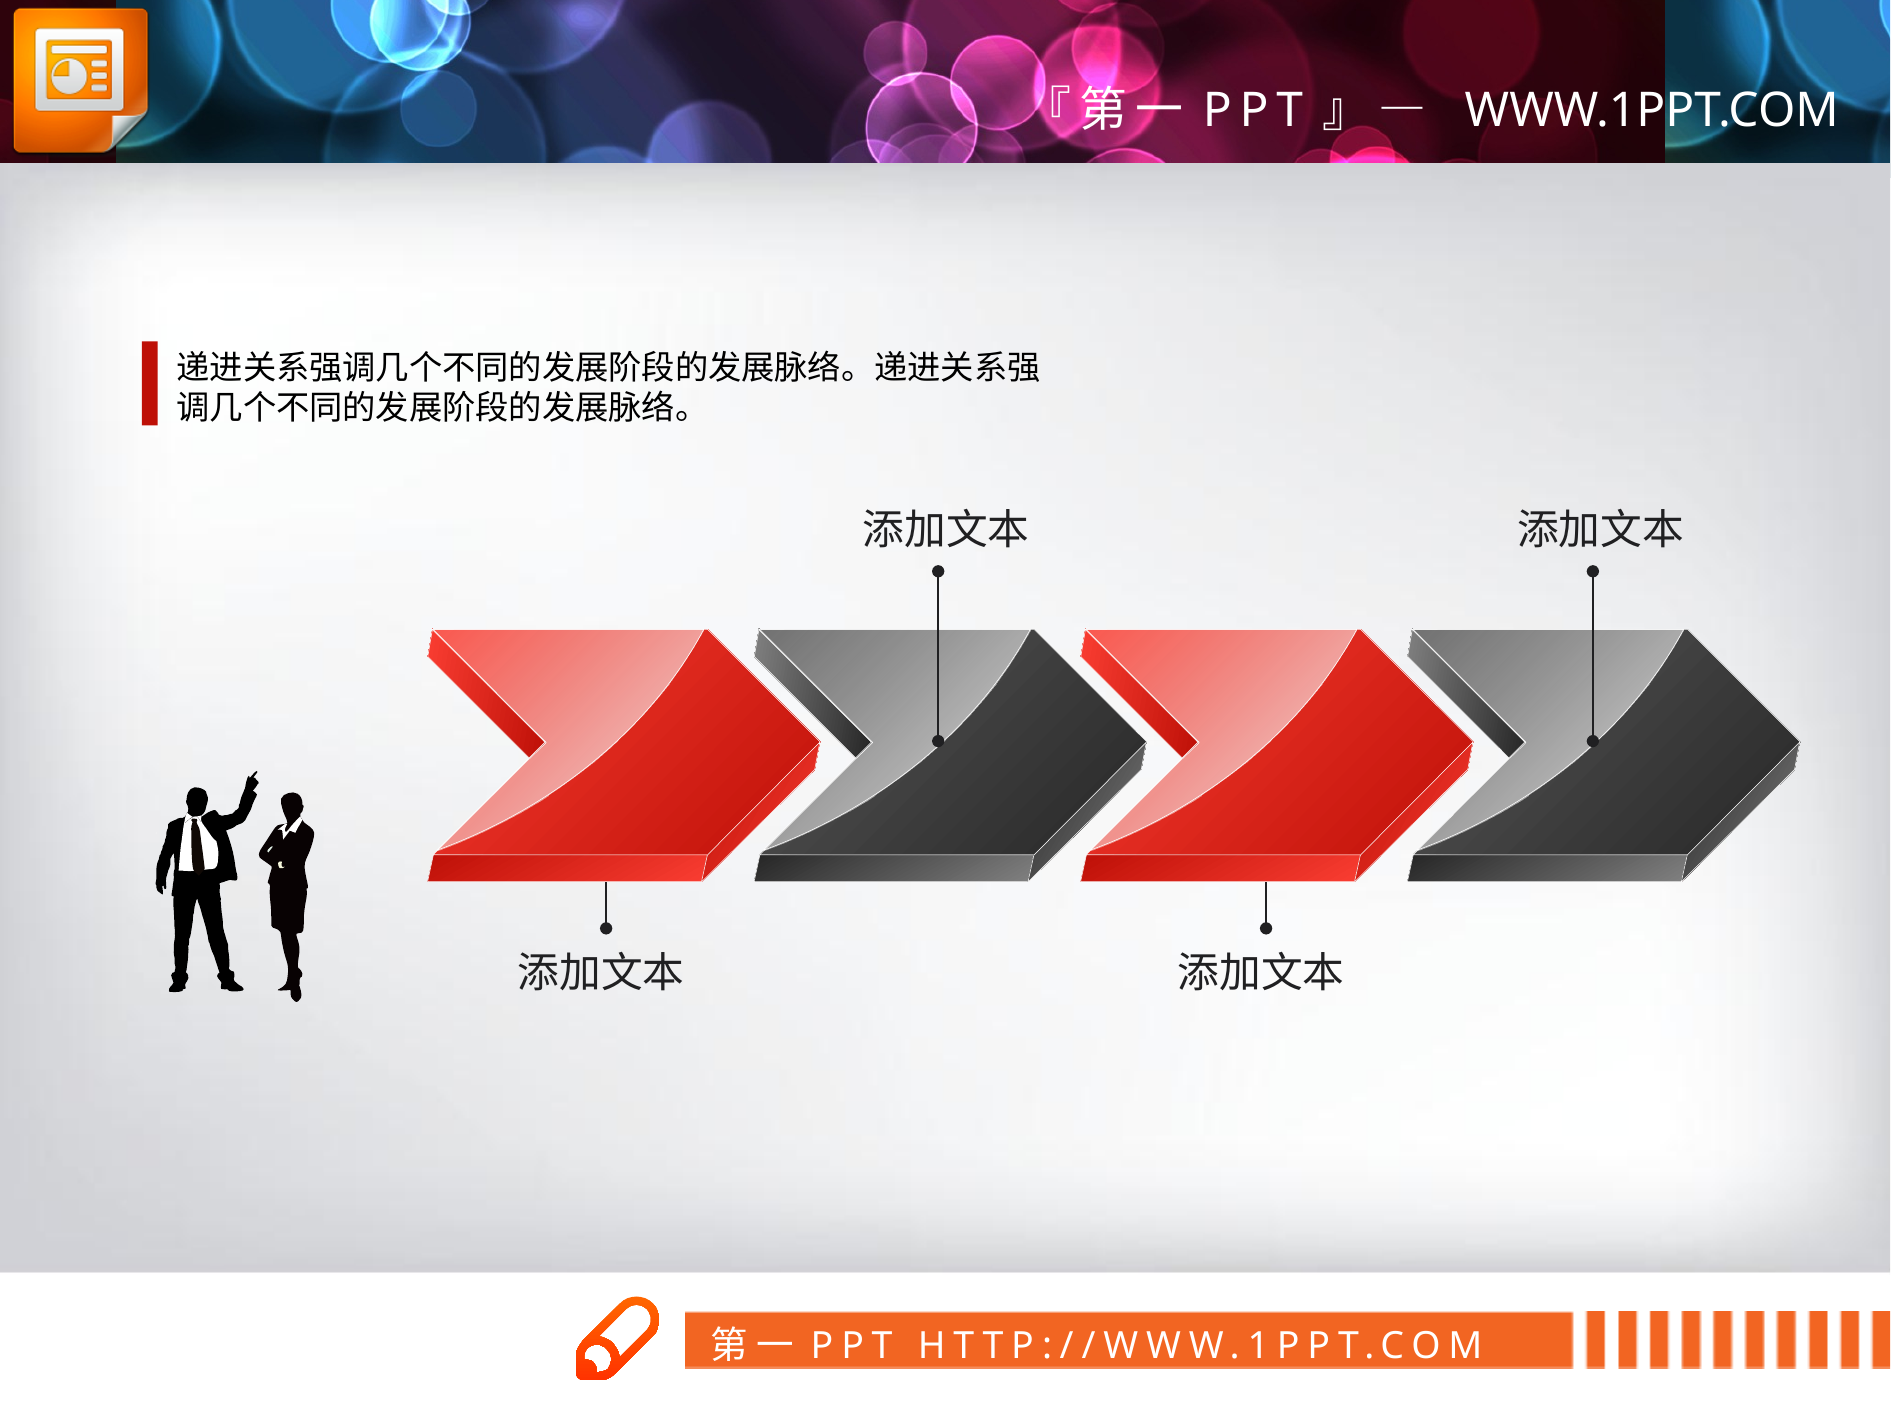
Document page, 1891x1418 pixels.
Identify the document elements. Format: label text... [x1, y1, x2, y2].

text_box 添加文本 [502, 938, 700, 1004]
picture [685, 1311, 1891, 1369]
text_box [155, 770, 260, 993]
text_box 添加文本 [847, 495, 1045, 561]
text_box 递进关系强调几个不同的发展阶段的发展脉络。递进关系强 调几个不同的发展阶段的发展脉络。 [161, 339, 1057, 434]
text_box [1474, 628, 1801, 883]
text_box [140, 339, 160, 428]
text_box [427, 628, 821, 883]
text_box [821, 628, 1148, 883]
text_box 添加文本 [1162, 938, 1360, 1004]
text_box 添加文本 [1502, 495, 1700, 561]
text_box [258, 790, 315, 1004]
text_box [1148, 628, 1474, 883]
picture [0, 0, 1891, 1275]
